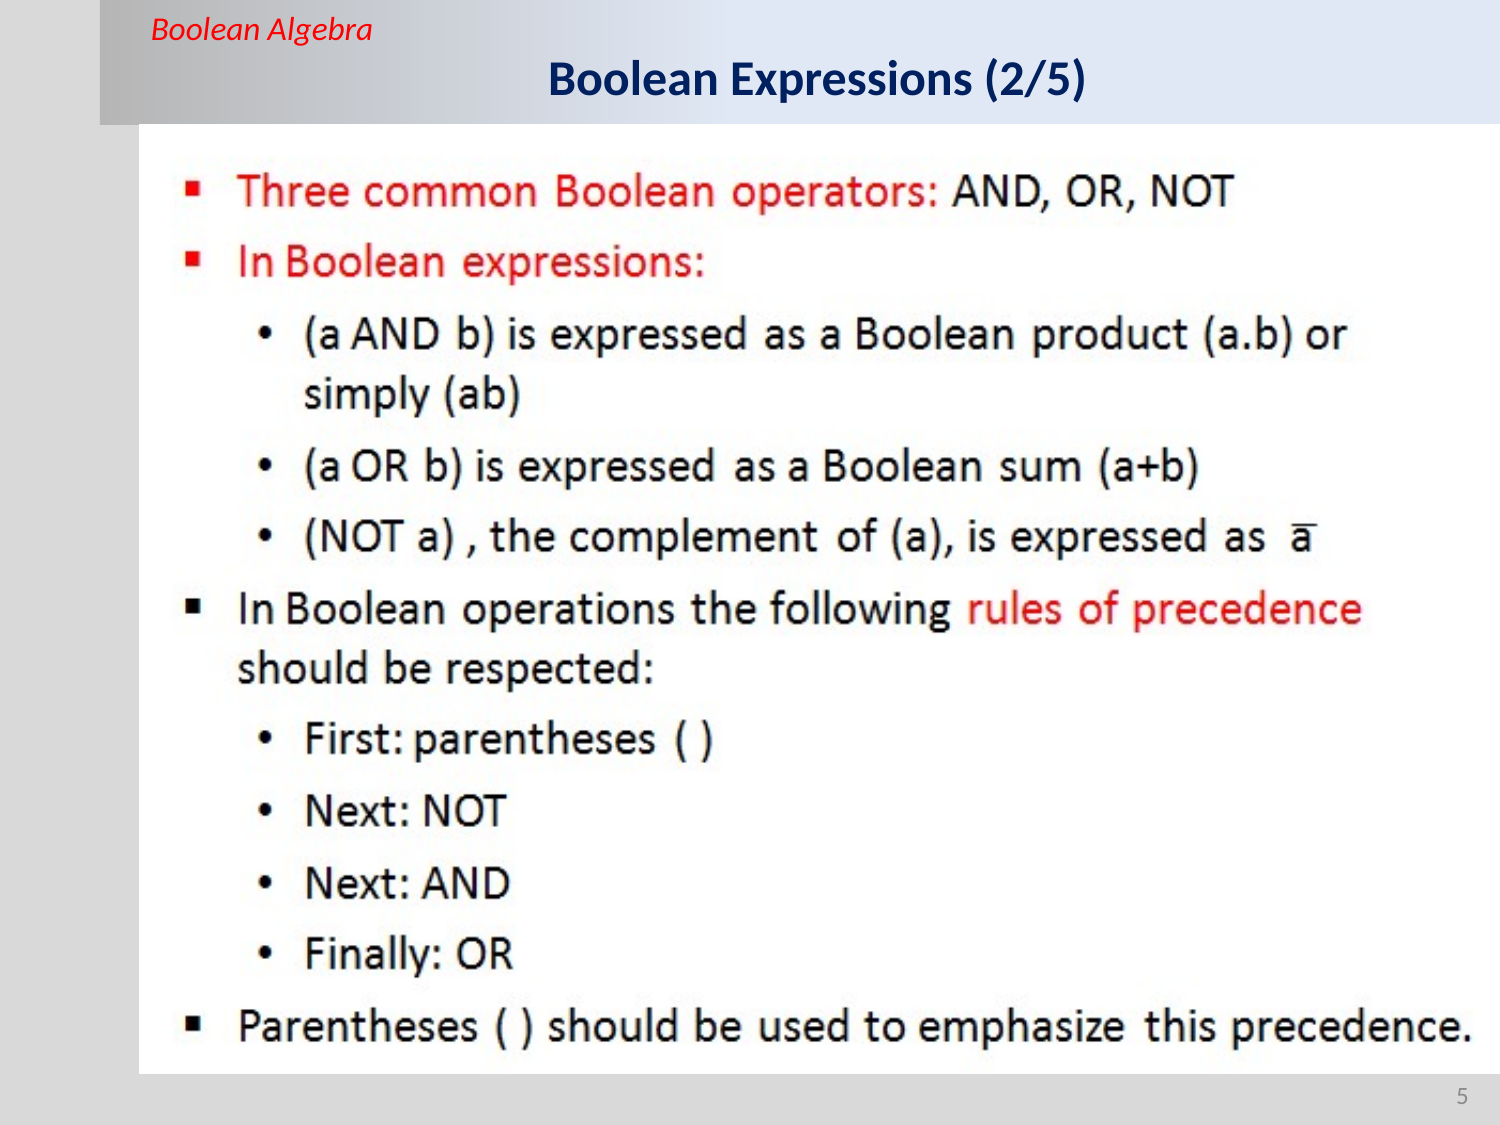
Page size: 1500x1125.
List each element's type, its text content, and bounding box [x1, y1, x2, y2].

title Boolean Expressions (2/5) [135, 37, 1500, 113]
list Boolean Algebra [135, 0, 625, 50]
picture [139, 124, 1500, 1074]
